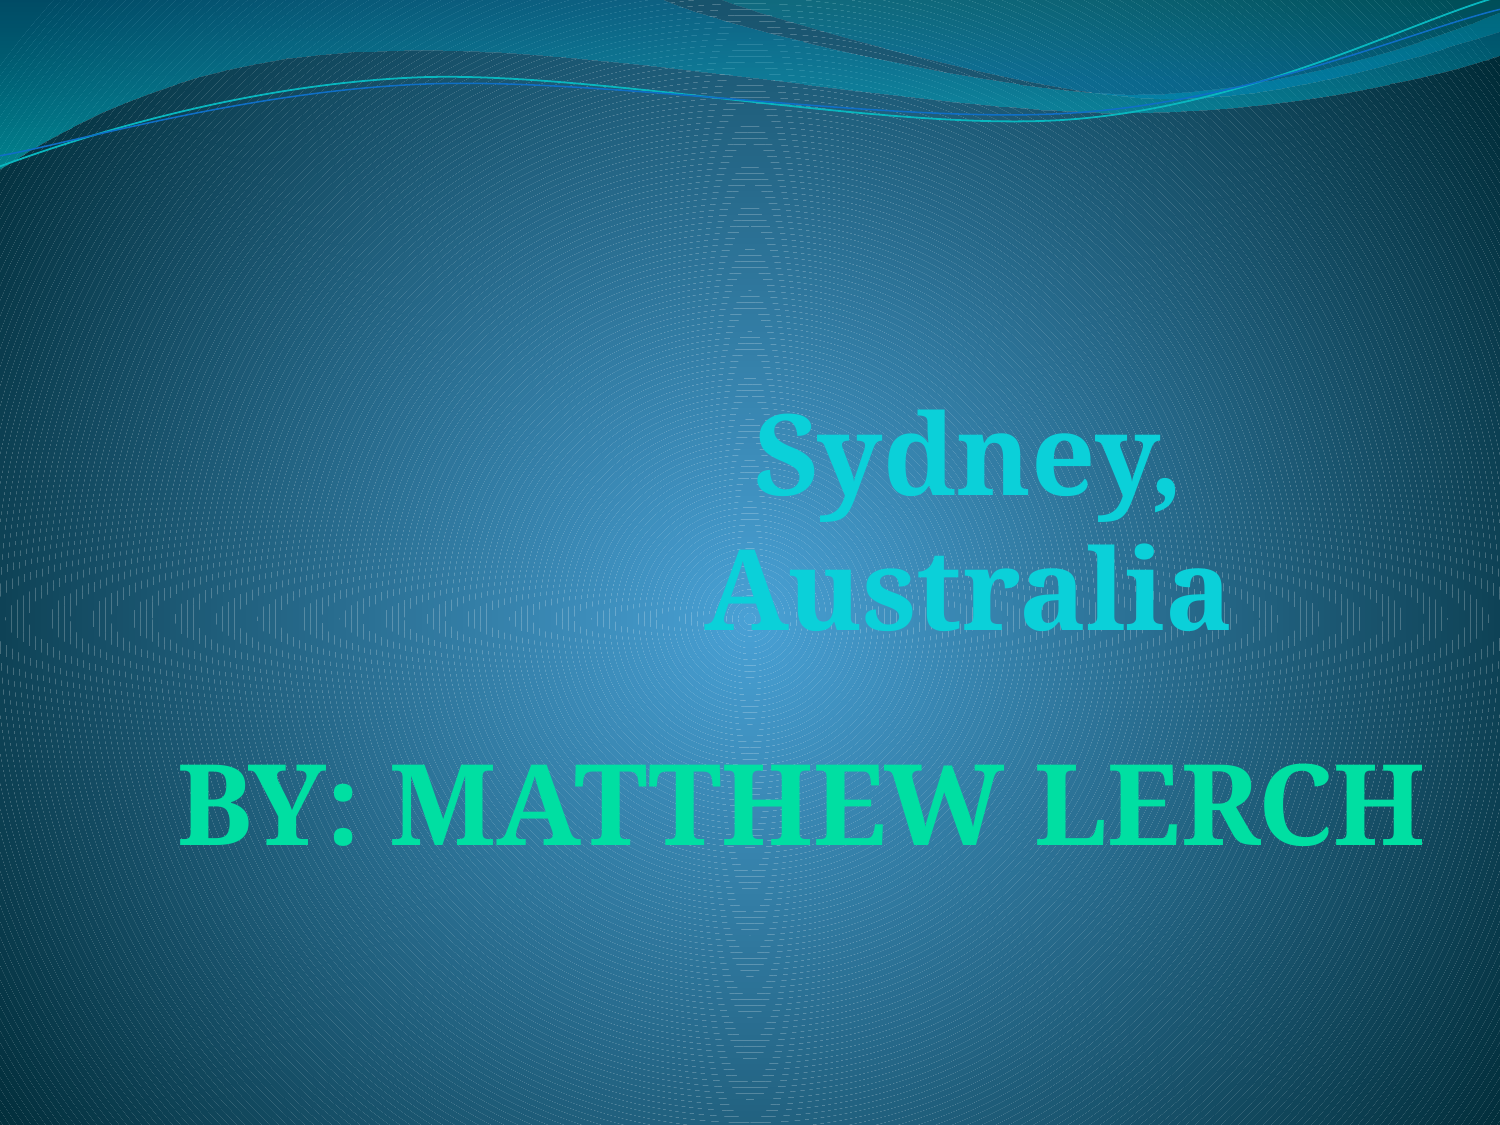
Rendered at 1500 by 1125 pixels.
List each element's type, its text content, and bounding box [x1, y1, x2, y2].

text_box By: Matthew lerch [162, 724, 1442, 875]
text_box Sydney, Australia [575, 374, 1363, 660]
